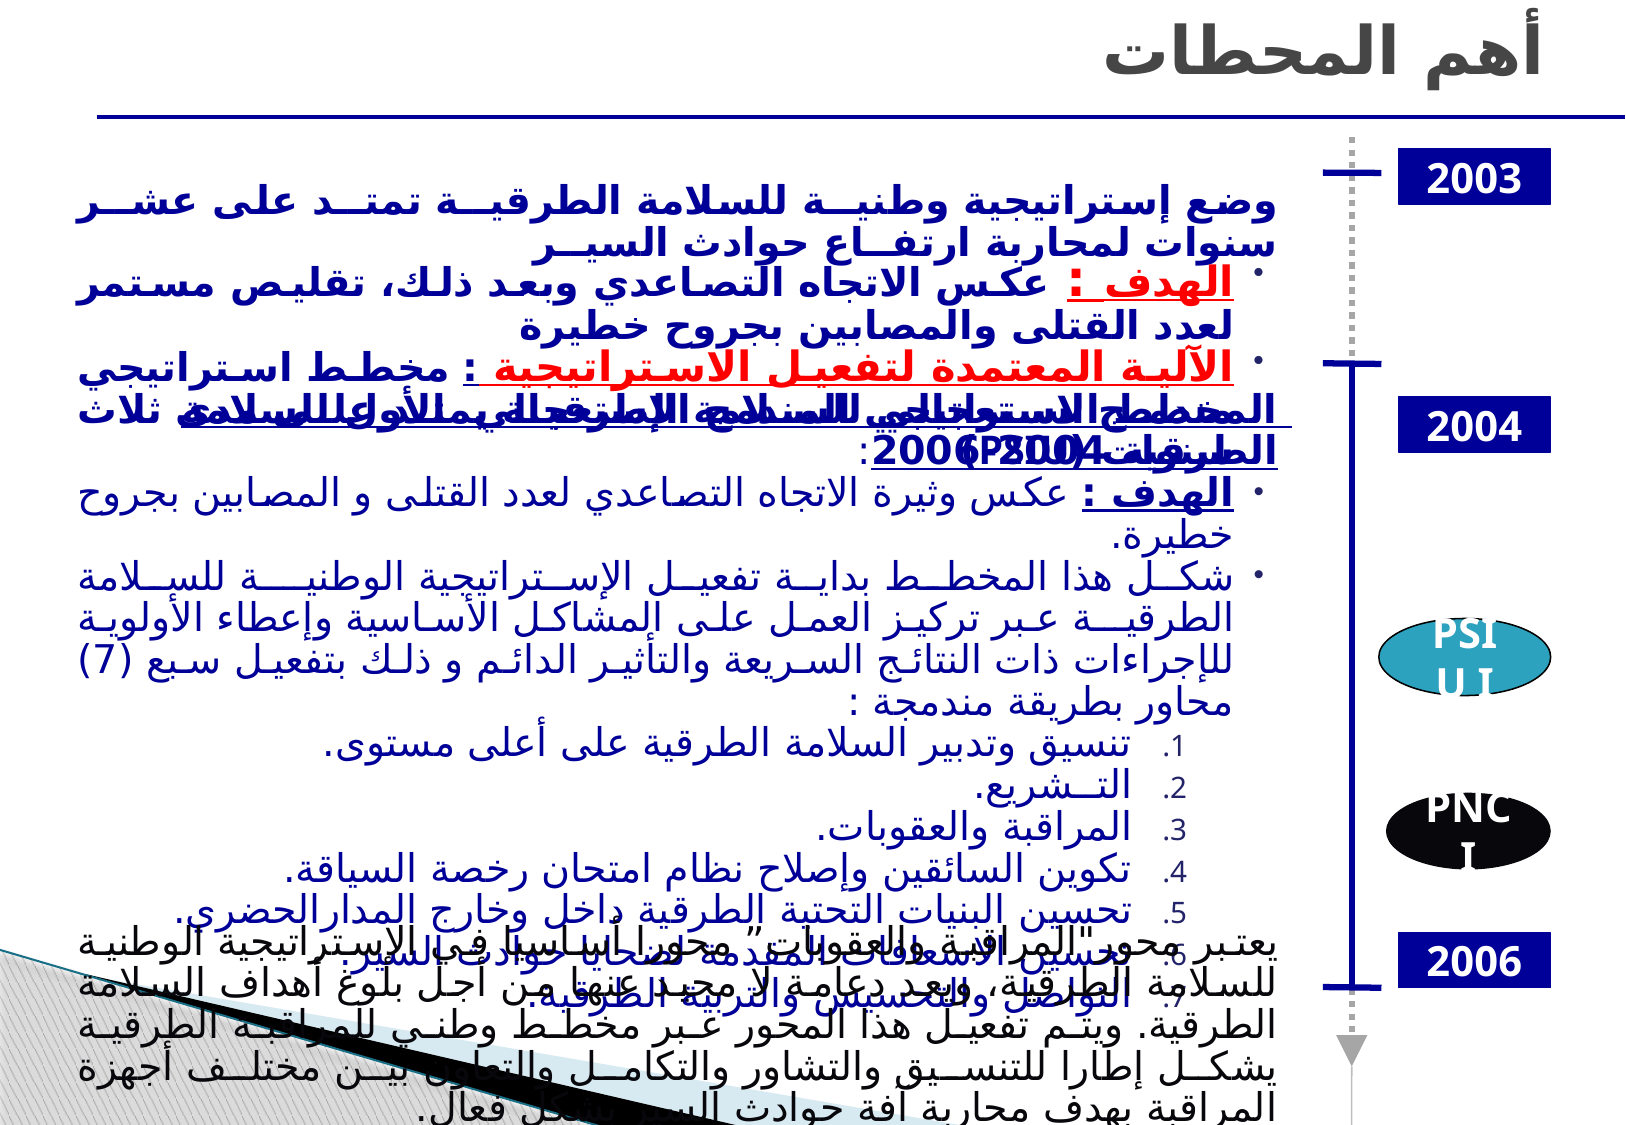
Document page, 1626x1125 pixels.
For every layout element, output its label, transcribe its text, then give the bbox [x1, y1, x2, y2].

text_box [1322, 363, 1382, 989]
text_box 2006 [1398, 932, 1551, 988]
text_box المخطط الاستراتيجي المندمج الإستعجالي الأول للسلامة الطرقية 2004-2006: الهدف : عكس وثيرة الاتجاه التصاعدي لعدد القتلى و المصابين بجروح خطيرة. شكل هذا المخطط بداية تفعيل الإستراتيجية الوطنيــة للسلامة الطرقيــة عبر تركيز العمل على المشاكل الأساسية وإعطاء الأولوية للإجراءات ذات النتائج السريعة والتأثير الدائم و ذلك بتفعيل سبع (7) محاور بطريقة مندمجة : تنسيق وتدبير السلامة الطرقية على أعلى مستوى. التــشريع. المراقبة والعقوبات. تكوين السائقين وإصلاح نظام امتحان رخصة السياقة. تحسين البنيات التحتية الطرقية داخل وخارج المدارالحضري. تحسين الاسعافات المقدمة لضحايا حوادث السير. التواصل والتحسيس والتربية الطرقية. [62, 382, 1293, 913]
text_box وضع إستراتيجية وطنيــة للسلامة الطرقيــة تمتــد على عشــر سنوات لمحاربة ارتفــاع حوادث السيــر الهدف : عكس الاتجاه التصاعدي وبعد ذلك، تقليص مستمر لعدد القتلى والمصابين بجروح خطيرة الآلية المعتمدة لتفعيل الاستراتيجية : مخطط استراتيجي مندمج استعجالي للسلامة الطرقية يمتد على مدى ثلاث سنوات (PSIU) [62, 173, 1293, 382]
text_box يعتبر محور"المراقبة والعقوبات” محورا أساسيا في الإستراتيجية الوطنية للسلامة الطرقية، ويعد دعامة لا محيد عنها من أجل بلوغ أهداف السلامة الطرقية. ويتم تفعيل هذا المحور عبر مخطط وطني للمراقبة الطرقية يشكل إطارا للتنسيق والتشاور والتكامل والتعاون بين مختلف أجهزة المراقبة بهدف محاربة آفة حوادث السير بشكل فعال. [62, 913, 1293, 1125]
text_box 2003 [1398, 148, 1551, 204]
text_box 2004 [1398, 397, 1551, 452]
text_box PSIU I [1387, 618, 1551, 696]
text_box PNC I [1387, 792, 1551, 870]
text_box أهم المحطات [97, 0, 1578, 96]
